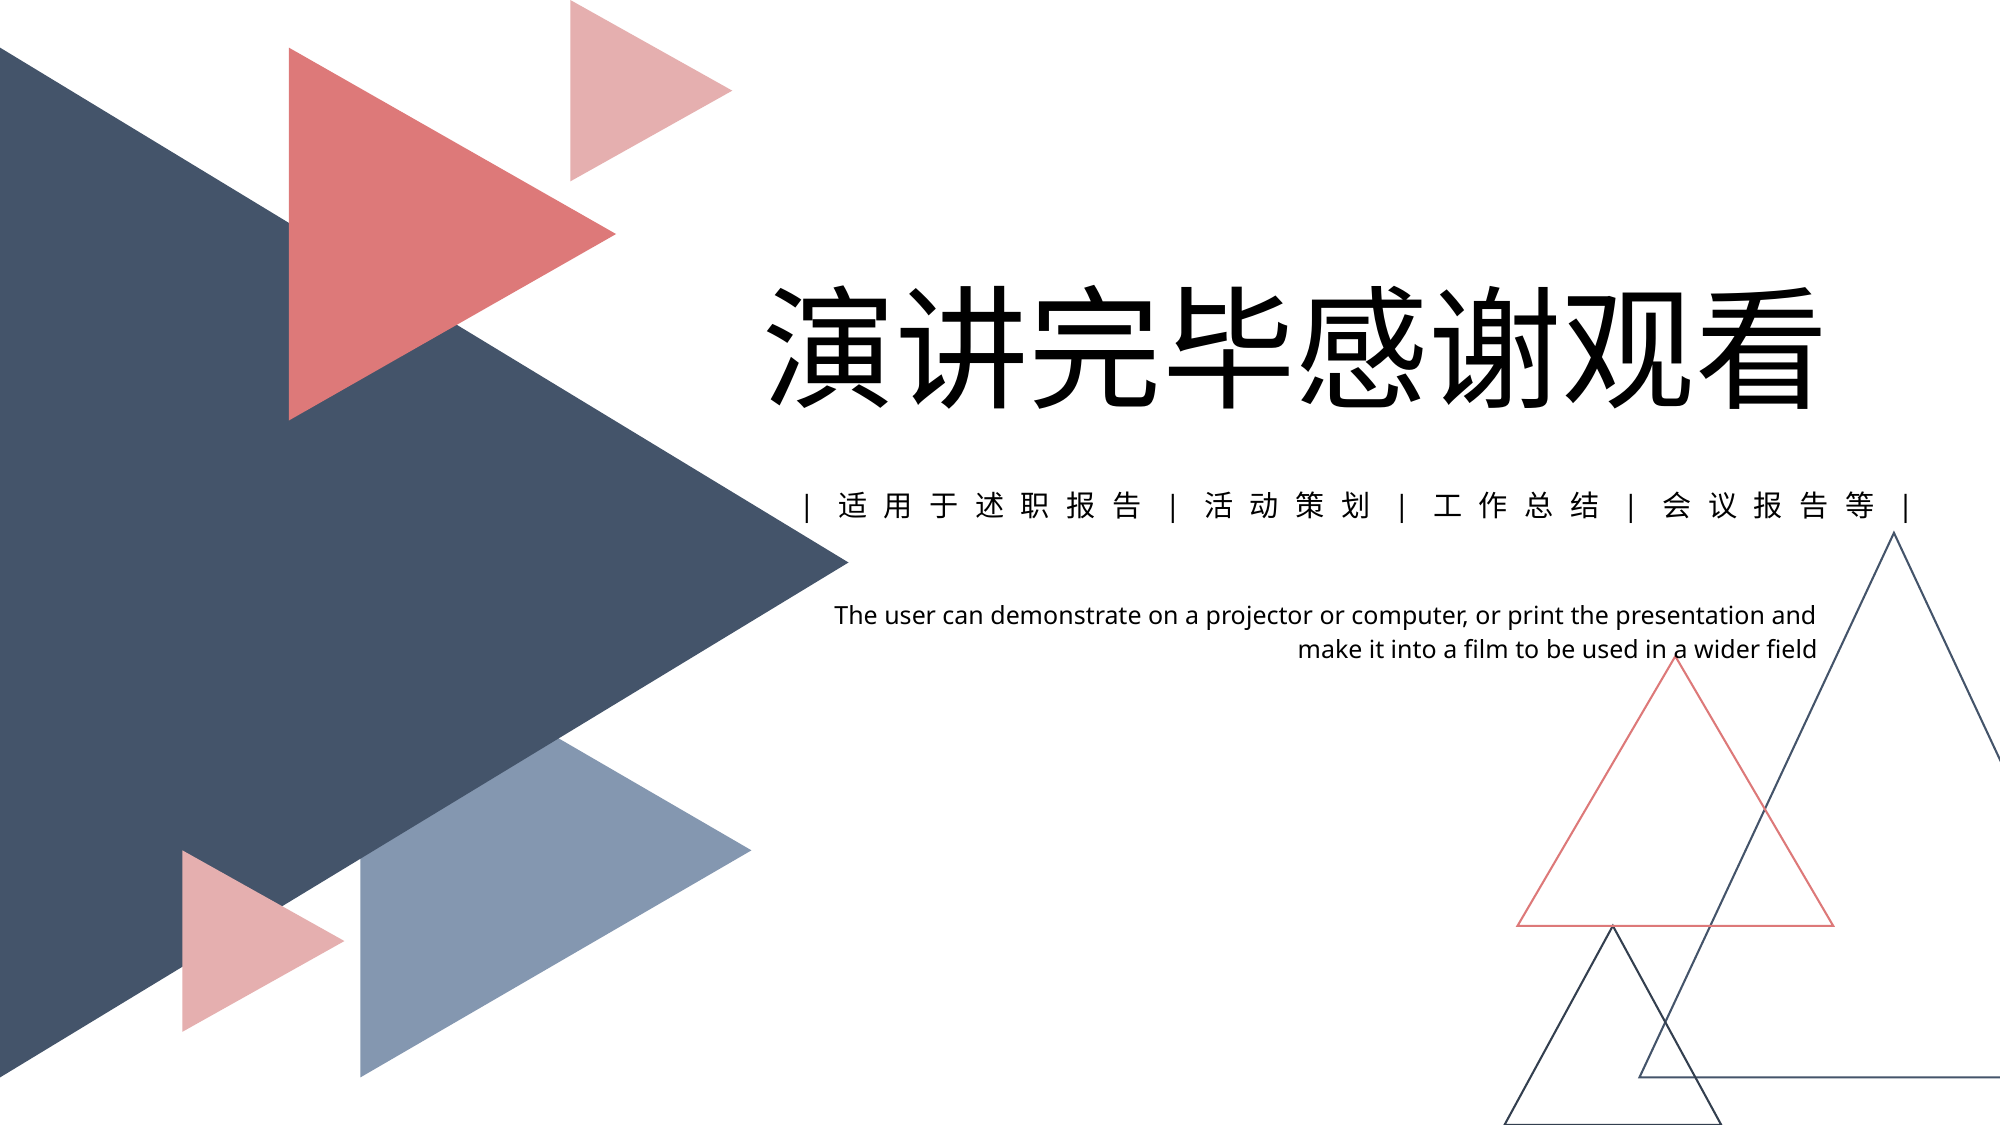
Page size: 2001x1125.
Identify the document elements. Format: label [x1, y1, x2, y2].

text_box [0, 0, 2000, 1125]
